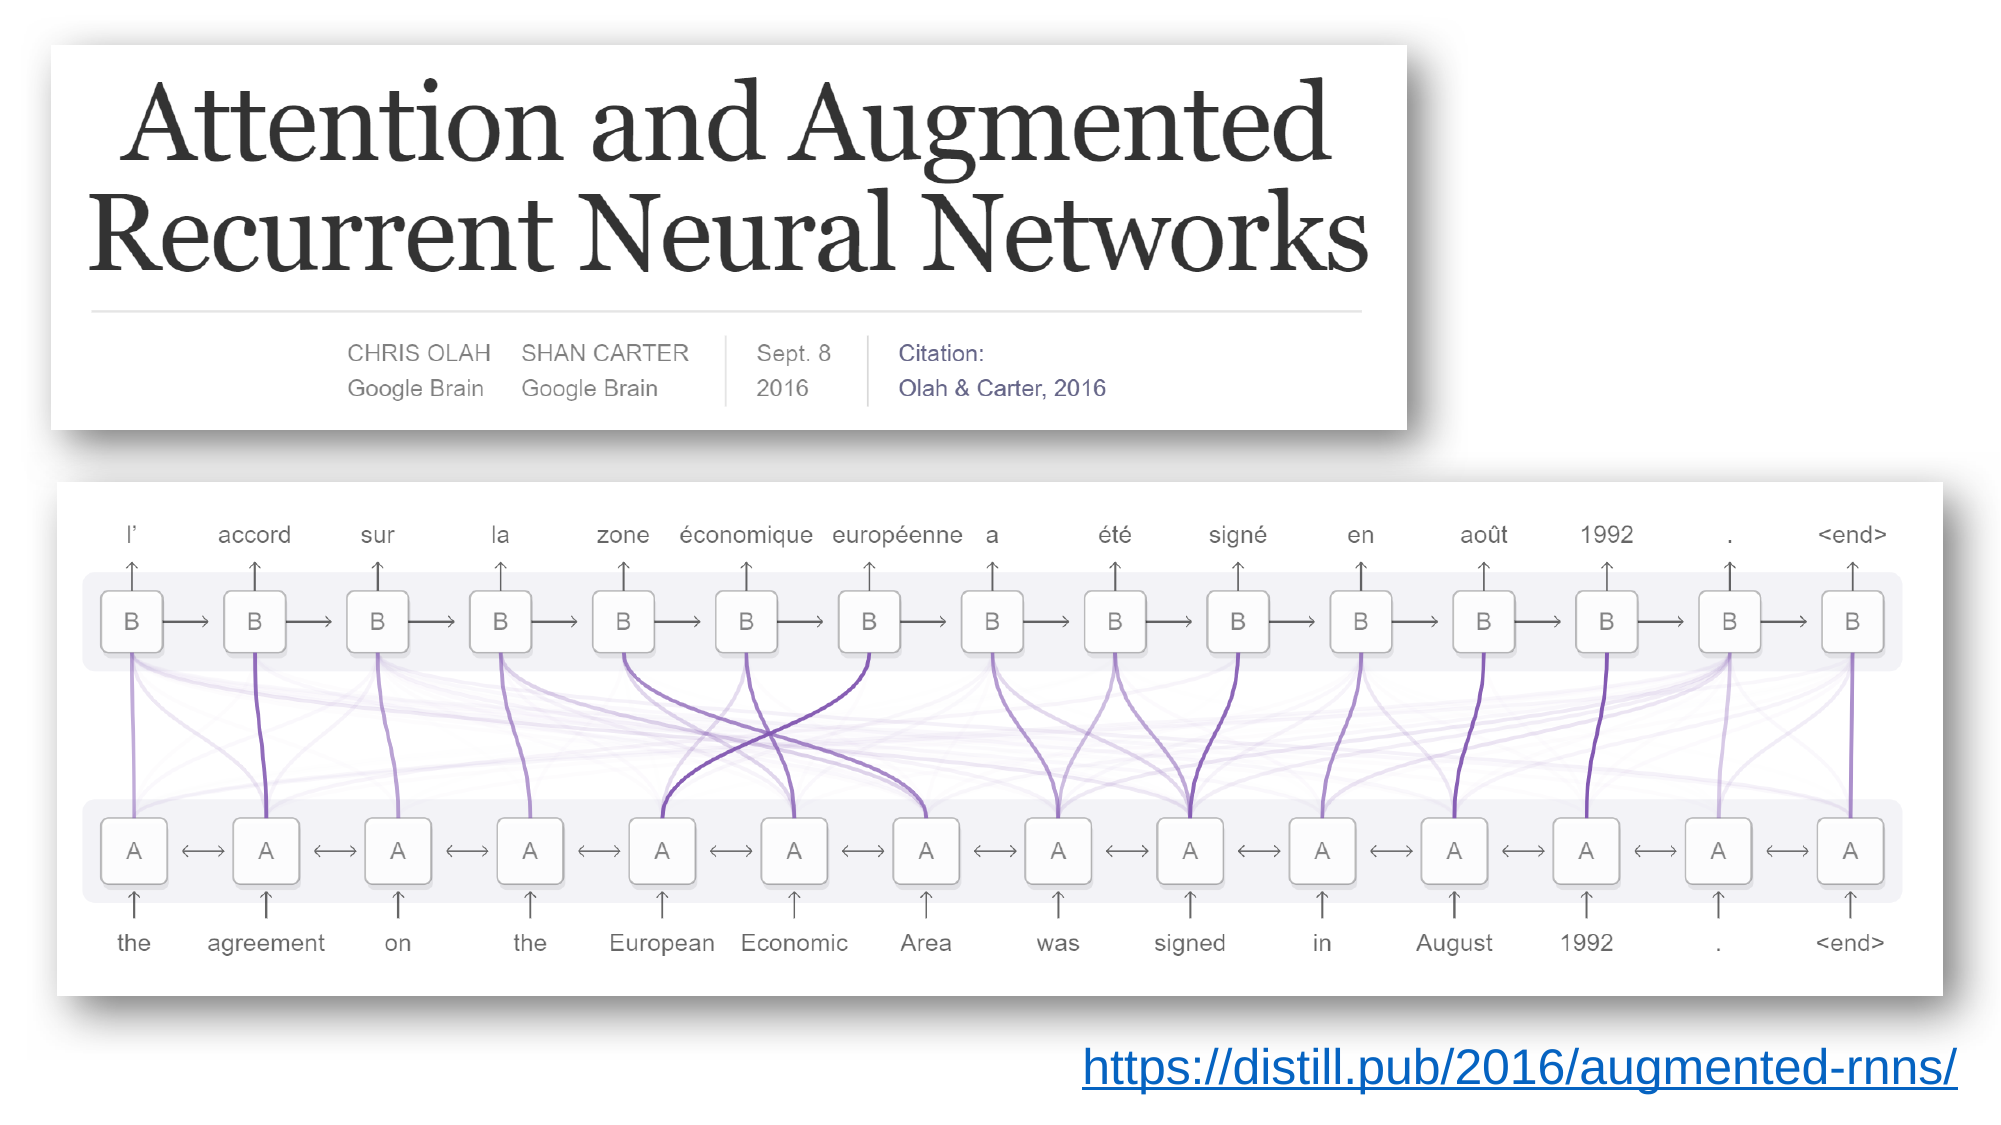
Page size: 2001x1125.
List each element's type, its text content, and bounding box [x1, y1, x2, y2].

picture [57, 482, 1943, 996]
text_box https://distill.pub/2016/augmented-rnns/ [1067, 1027, 1973, 1102]
picture [51, 45, 1407, 430]
